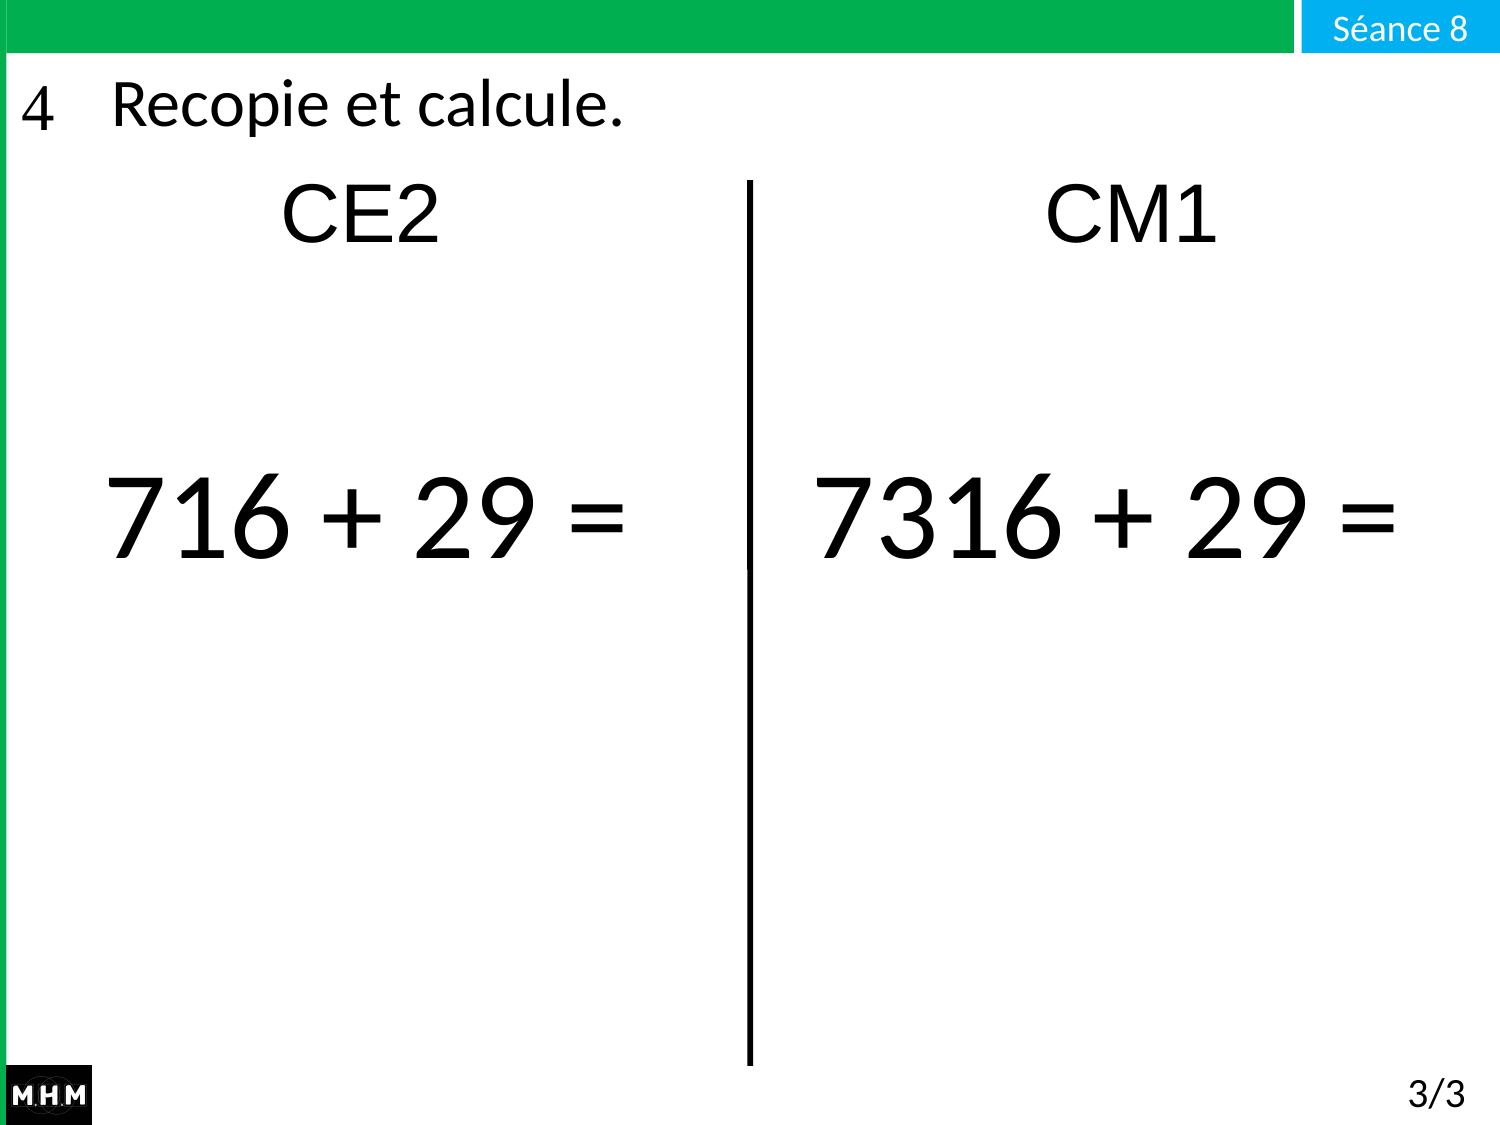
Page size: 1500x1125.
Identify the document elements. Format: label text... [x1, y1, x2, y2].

text_box CE2 CM1 [265, 152, 1240, 260]
text_box 716 + 29 = [88, 425, 650, 591]
picture [6, 1065, 92, 1125]
title Recopie et calcule. [96, 60, 1391, 150]
text_box 7316 + 29 = [797, 425, 1418, 591]
list 3/3 [1373, 1064, 1500, 1125]
